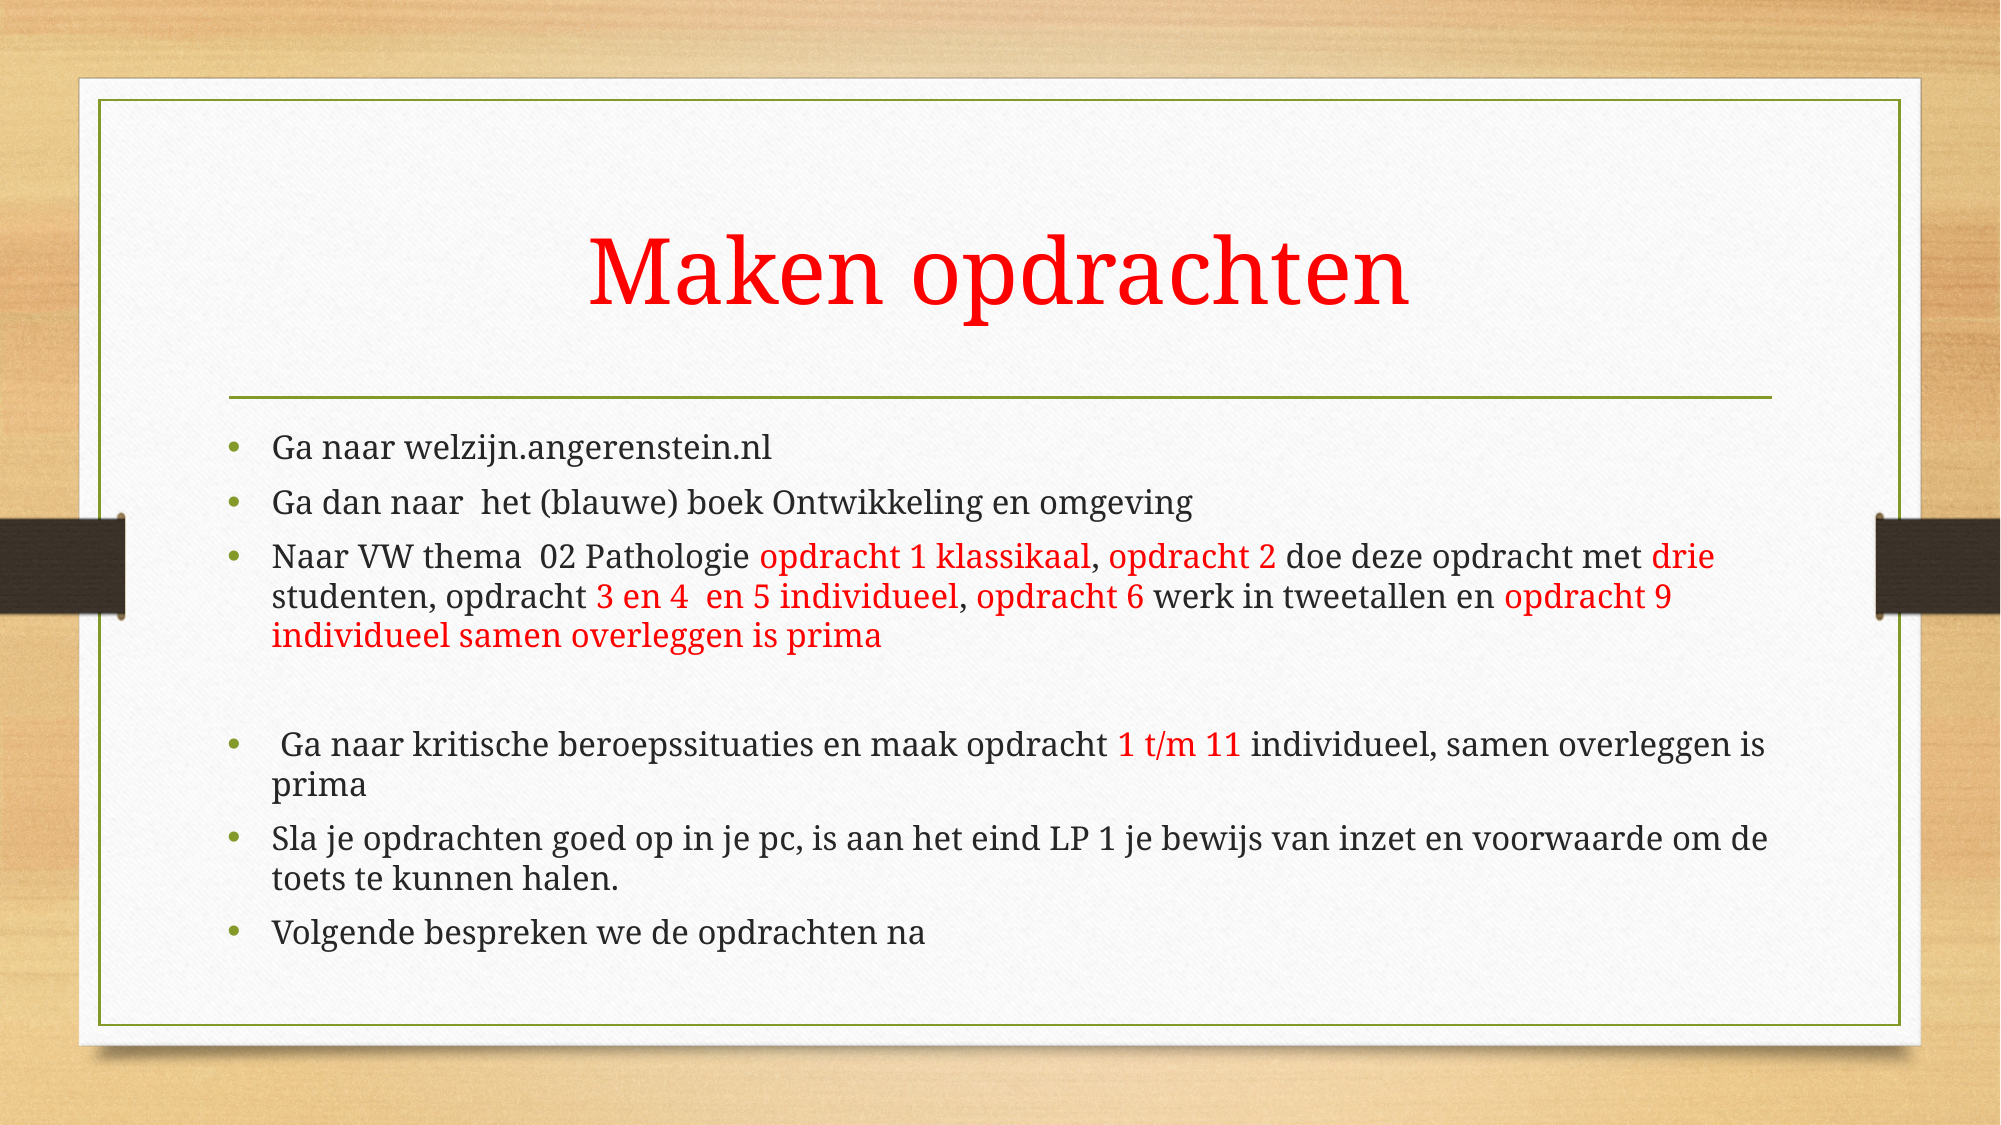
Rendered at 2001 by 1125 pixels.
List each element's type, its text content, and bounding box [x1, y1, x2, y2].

title Maken opdrachten [212, 161, 1788, 375]
list Ga naar welzijn.angerenstein.nl Ga dan naar het (blauwe) boek Ontwikkeling en omgeving Naar VW thema 02 Pathologie opdracht 1 klassikaal, opdracht 2 doe deze opdracht met drie studenten, opdracht 3 en 4 en 5 individueel, opdracht 6 werk in tweetallen en opdracht 9 individueel samen overleggen is prima Ga naar kritische beroepssituaties en maak opdracht 1 t/m 11 individueel, samen overleggen is prima Sla je opdrachten goed op in je pc, is aan het eind LP 1 je bewijs van inzet en voorwaarde om de toets te kunnen halen. Volgende bespreken we de opdrachten na [212, 419, 1788, 964]
picture [0, 0, 2001, 1125]
